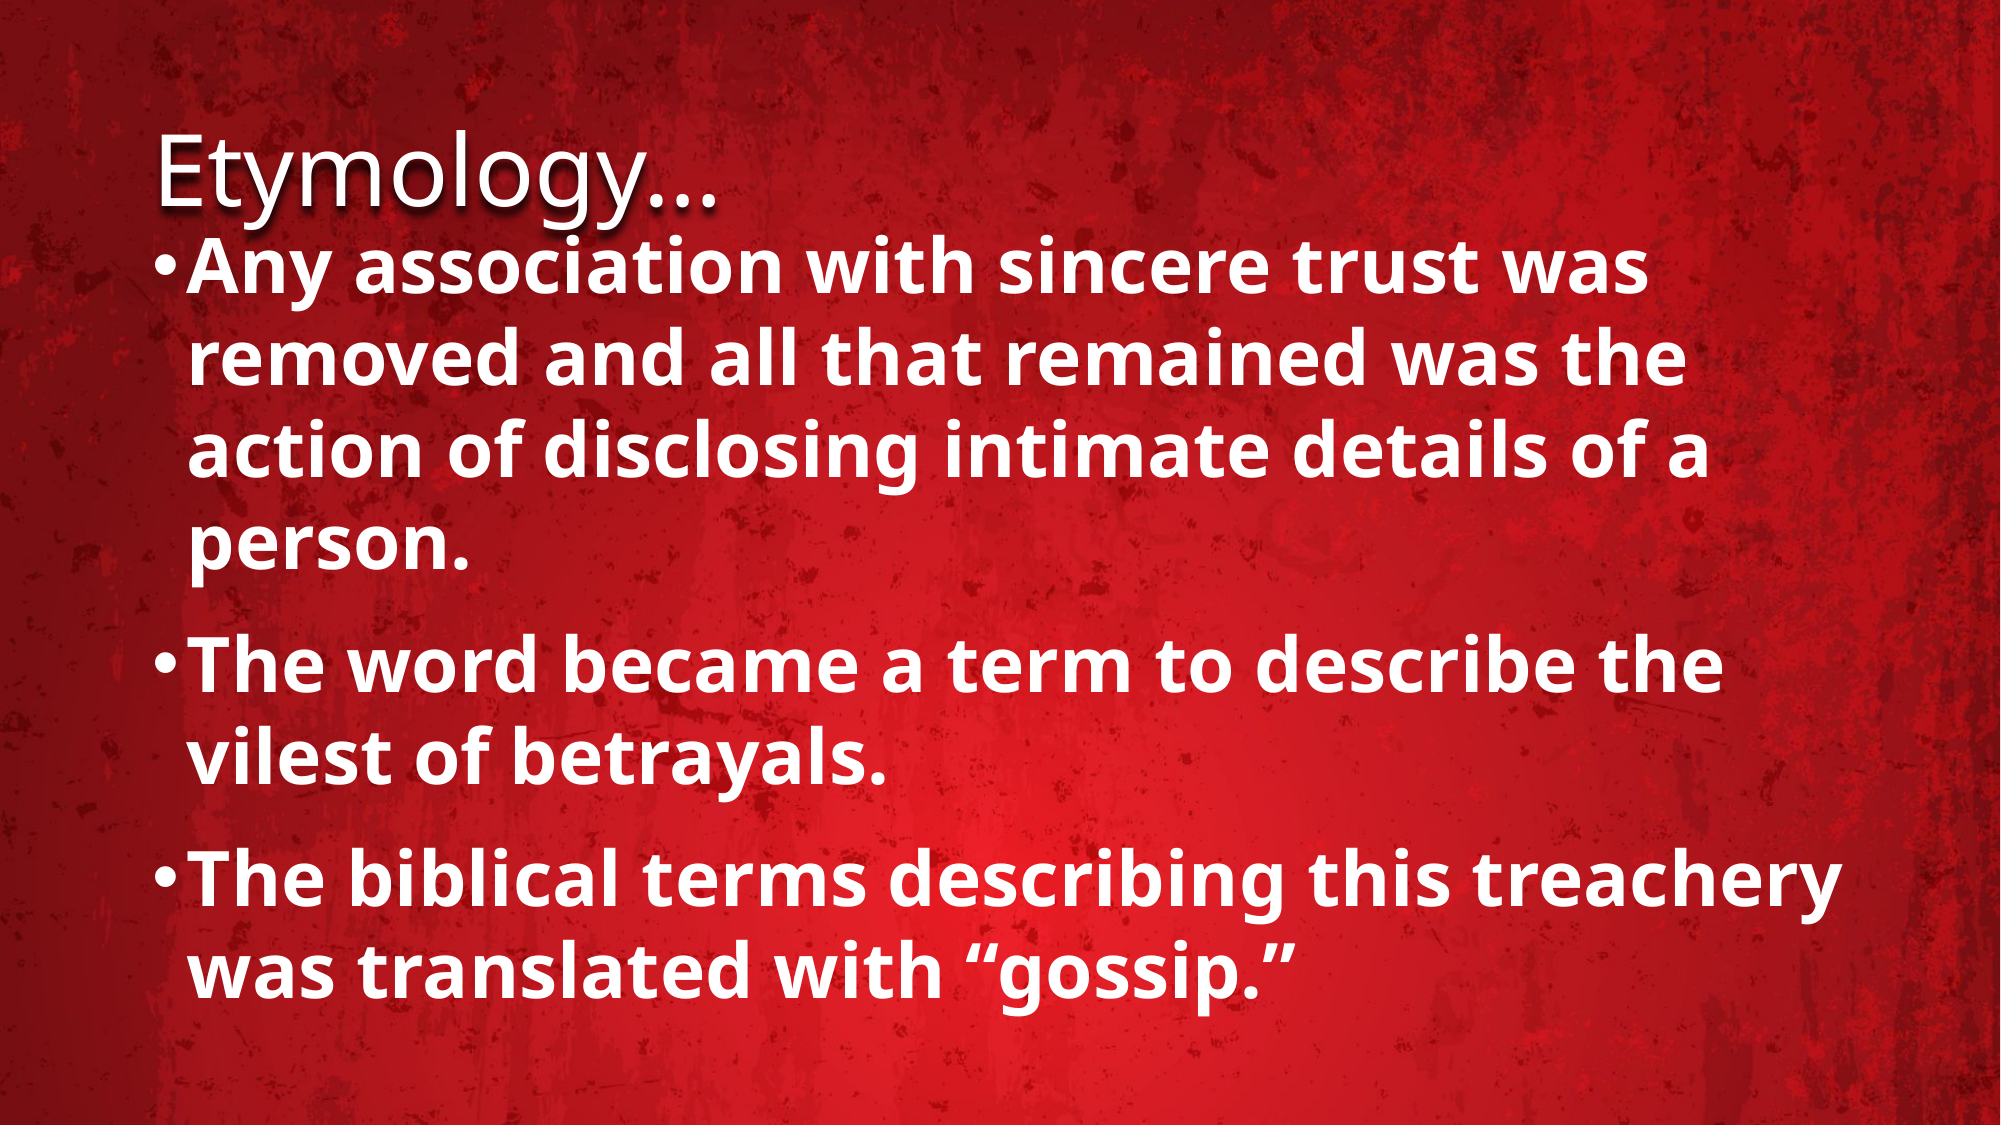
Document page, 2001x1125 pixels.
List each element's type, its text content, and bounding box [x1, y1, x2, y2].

picture [0, 0, 2001, 1125]
title Etymology… [137, 25, 1863, 207]
list Any association with sincere trust was removed and all that remained was the action of disclosing intimate details of a person. The word became a term to describe the vilest of betrayals. The biblical terms describing this treachery was translated with “gossip.” [137, 207, 1863, 1024]
